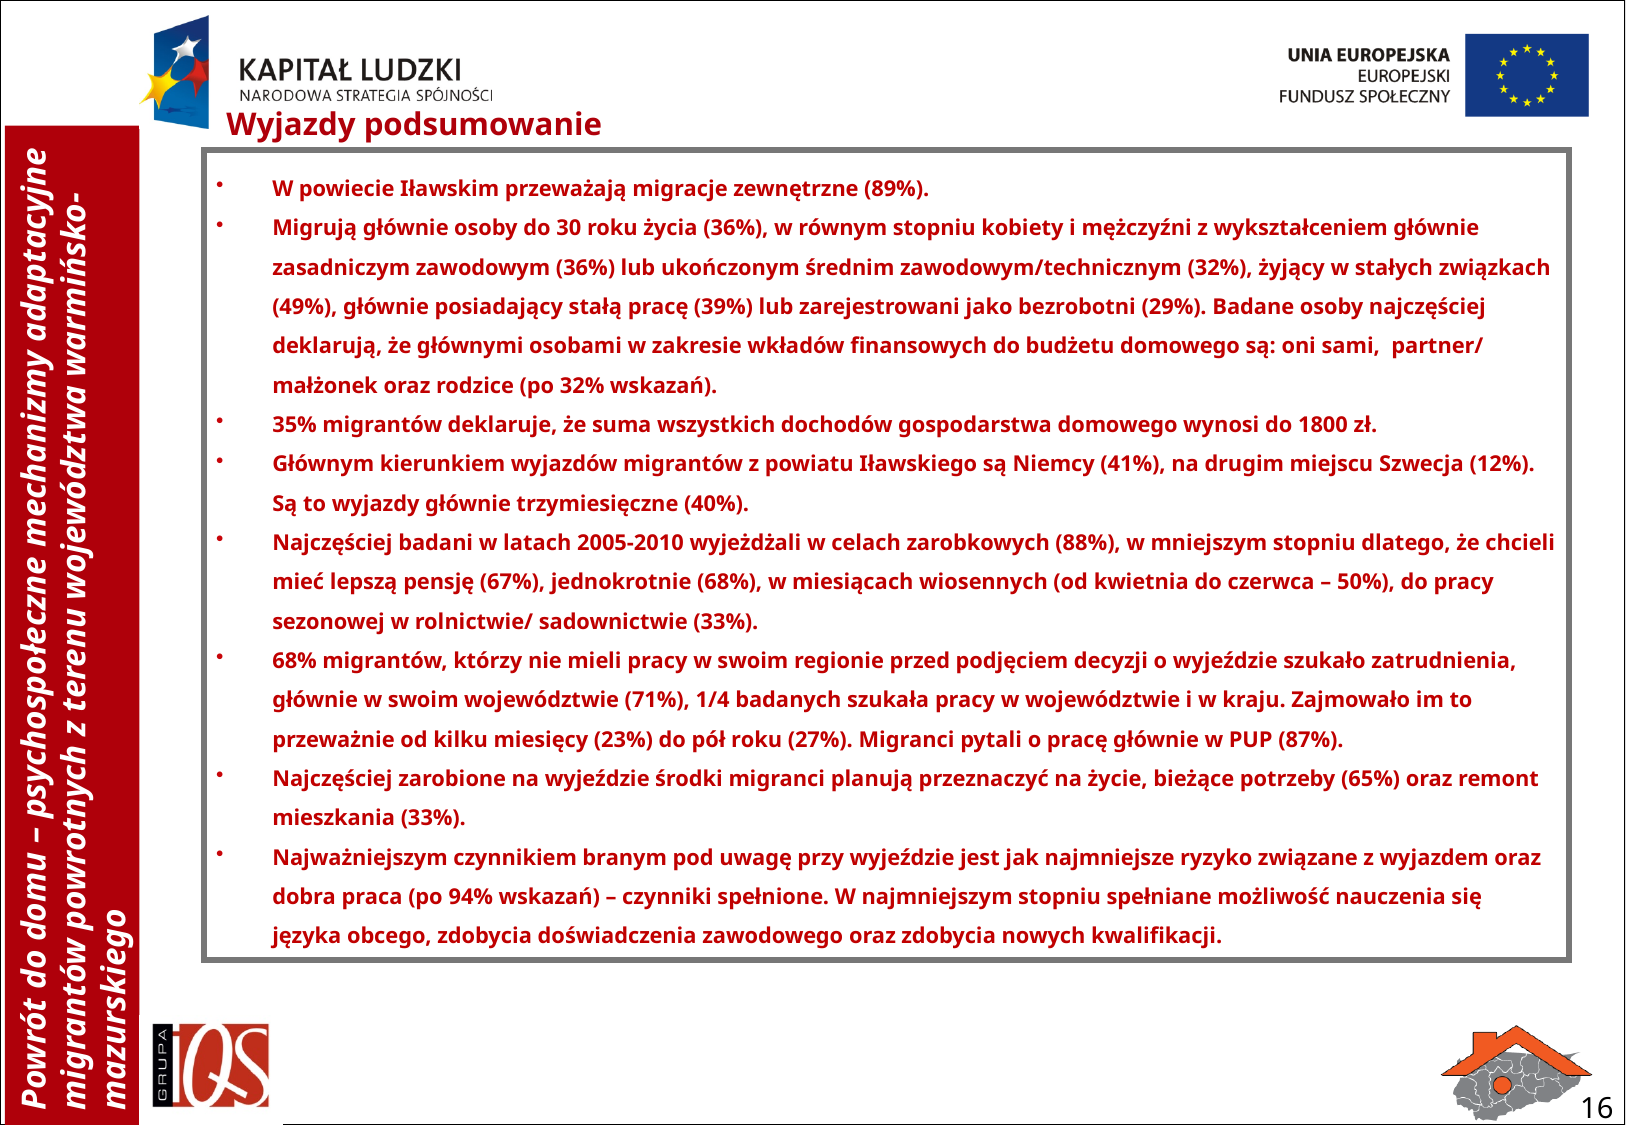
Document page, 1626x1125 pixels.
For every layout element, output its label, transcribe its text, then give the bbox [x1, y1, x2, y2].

text_box Wyjazdy podsumowanie [220, 104, 617, 143]
text_box W powiecie Iławskim przeważają migracje zewnętrzne (89%). Migrują głównie osoby do 30 roku życia (36%), w równym stopniu kobiety i mężczyźni z wykształceniem głównie zasadniczym zawodowym (36%) lub ukończonym średnim zawodowym/technicznym (32%), żyjący w stałych związkach (49%), głównie posiadający stałą pracę (39%) lub zarejestrowani jako bezrobotni (29%). Badane osoby najczęściej deklarują, że głównymi osobami w zakresie wkładów finansowych do budżetu domowego są: oni sami, partner/ małżonek oraz rodzice (po 32% wskazań). 35% migrantów deklaruje, że suma wszystkich dochodów gospodarstwa domowego wynosi do 1800 zł. Głównym kierunkiem wyjazdów migrantów z powiatu Iławskiego są Niemcy (41%), na drugim miejscu Szwecja (12%). Są to wyjazdy głównie trzymiesięczne (40%). Najczęściej badani w latach 2005-2010 wyjeżdżali w celach zarobkowych (88%), w mniejszym stopniu dlatego, że chcieli mieć lepszą pensję (67%), jednokrotnie (68%), w miesiącach wiosennych (od kwietnia do czerwca – 50%), do pracy sezonowej w rolnictwie/ sadownictwie (33%). 68% migrantów, którzy nie mieli pracy w swoim regionie przed podjęciem decyzji o wyjeździe szukało zatrudnienia, głównie w swoim województwie (71%), 1/4 badanych szukała pracy w województwie i w kraju. Zajmowało im to przeważnie od kilku miesięcy (23%) do pół roku (27%). Migranci pytali o pracę głównie w PUP (87%). Najczęściej zarobione na wyjeździe środki migranci planują przeznaczyć na życie, bieżące potrzeby (65%) oraz remont mieszkania (33%). Najważniejszym czynnikiem branym pod uwagę przy wyjeździe jest jak najmniejsze ryzyko związane z wyjazdem oraz dobra praca (po 94% wskazań) – czynniki spełnione. W najmniejszym stopniu spełniane możliwość nauczenia się języka obcego, zdobycia doświadczenia zawodowego oraz zdobycia nowych kwalifikacji. [204, 149, 1570, 960]
slide_number 16 [1249, 1082, 1625, 1125]
picture [1250, 7, 1617, 143]
picture [139, 15, 492, 129]
picture [139, 1015, 283, 1125]
picture [1438, 1023, 1594, 1082]
